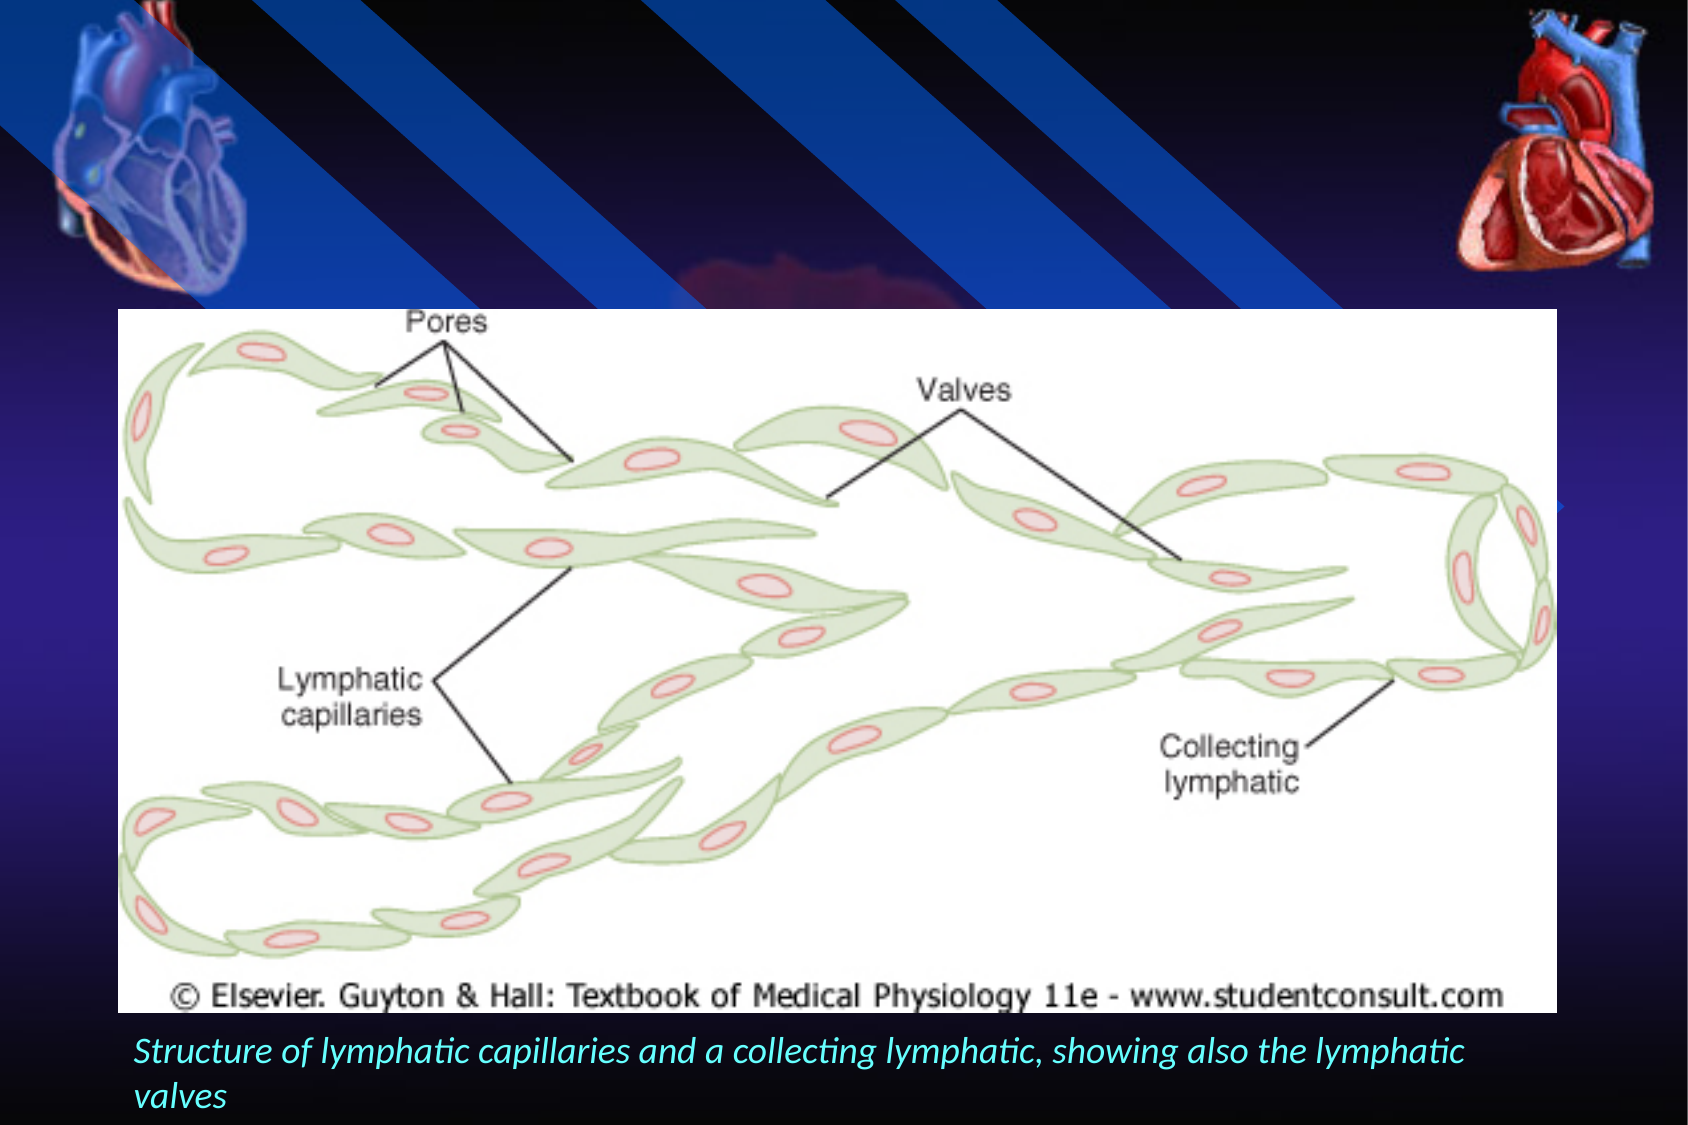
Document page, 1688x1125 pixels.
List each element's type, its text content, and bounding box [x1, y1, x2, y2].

text_box Structure of lymphatic capillaries and a collecting lymphatic, showing also the lymphatic valves [118, 1019, 1557, 1124]
picture [0, 0, 1688, 1125]
